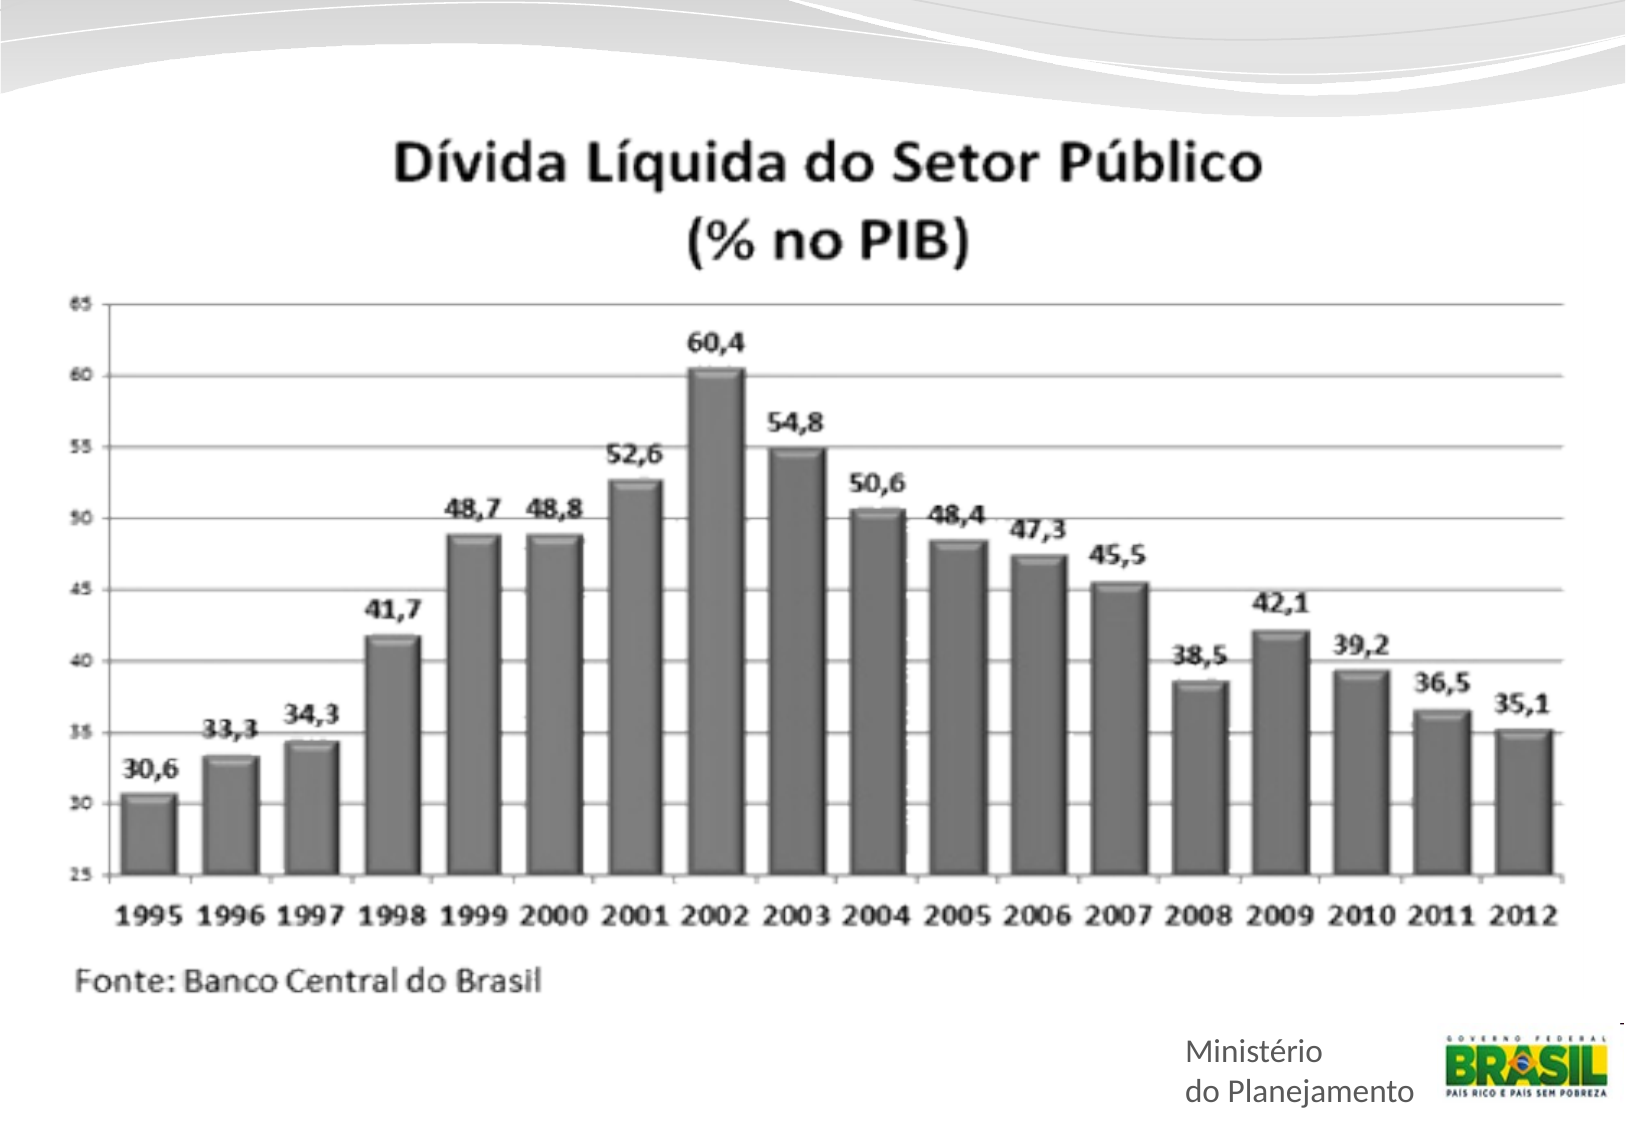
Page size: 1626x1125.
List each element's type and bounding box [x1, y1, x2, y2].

picture [50, 81, 1584, 999]
picture [1437, 1023, 1624, 1110]
